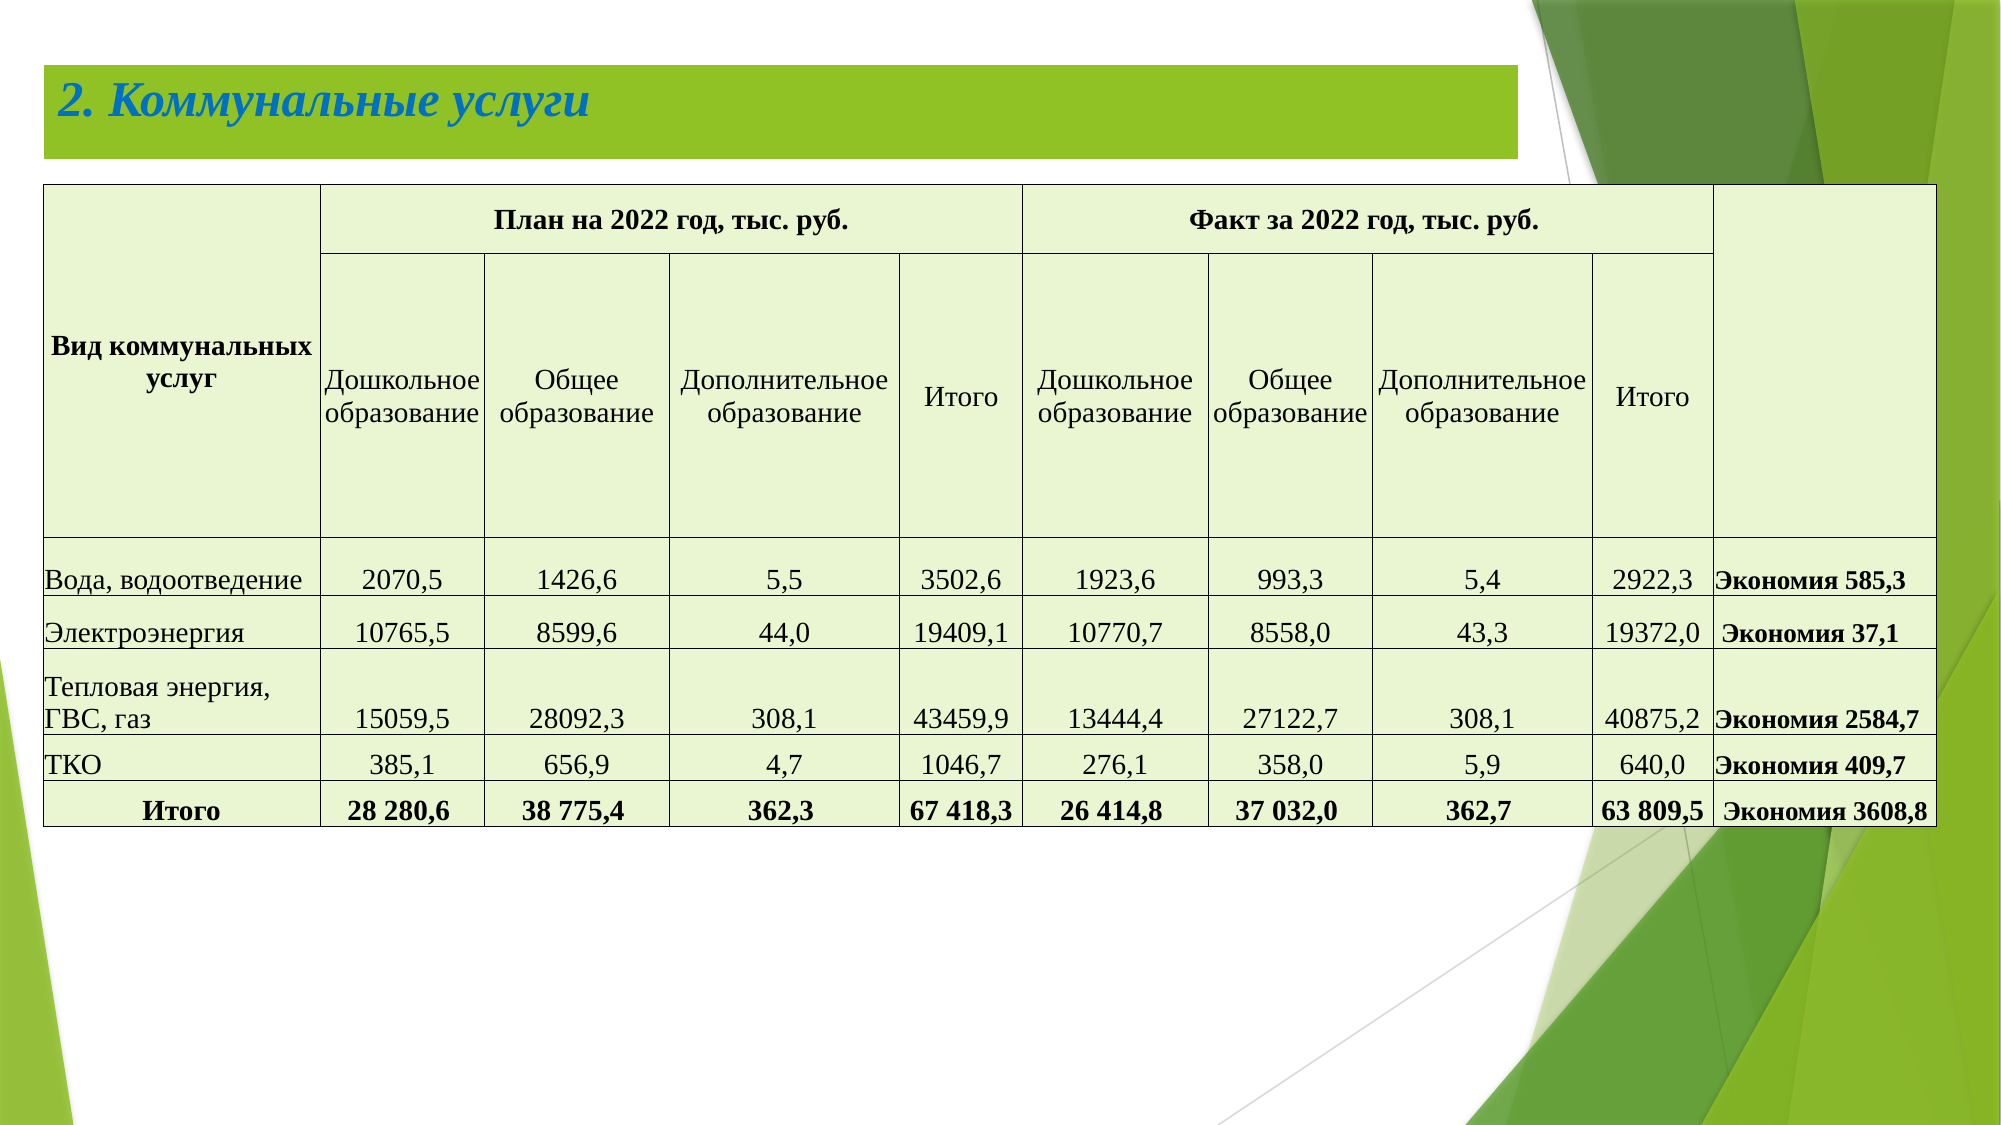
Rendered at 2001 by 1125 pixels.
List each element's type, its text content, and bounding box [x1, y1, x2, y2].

table_cell 1046,7 [900, 735, 1022, 780]
table_cell Дополнительное образование [1373, 254, 1592, 537]
table_cell 13444,4 [1023, 649, 1208, 734]
table_cell 385,1 [321, 735, 484, 780]
table_cell 2070,5 [321, 538, 484, 595]
table_cell 308,1 [670, 649, 899, 734]
table_cell 5,5 [670, 538, 899, 595]
table_cell Общее образование [485, 254, 669, 537]
table_cell 5,9 [1373, 735, 1592, 780]
table_cell 10770,7 [1023, 596, 1208, 648]
table_cell 40875,2 [1593, 649, 1713, 734]
table_cell 19409,1 [900, 596, 1022, 648]
table_cell 67 418,3 [900, 781, 1022, 826]
table_cell 640,0 [1593, 735, 1713, 780]
table_cell Экономия 3608,8 [1714, 781, 1936, 826]
table_cell 28092,3 [485, 649, 669, 734]
table_header 2. Коммунальные услуги [44, 65, 1518, 159]
table_cell 1426,6 [485, 538, 669, 595]
table_cell 8558,0 [1209, 596, 1372, 648]
table_cell 1923,6 [1023, 538, 1208, 595]
table_header Факт за 2022 год, тыс. руб. [1023, 185, 1713, 253]
table_cell 276,1 [1023, 735, 1208, 780]
table_cell 8599,6 [485, 596, 669, 648]
table_cell 358,0 [1209, 735, 1372, 780]
table_cell 4,7 [670, 735, 899, 780]
table_cell 362,3 [670, 781, 899, 826]
table_cell 19372,0 [1593, 596, 1713, 648]
table_cell Тепловая энергия, ГВС, газ [44, 649, 320, 734]
table_cell 308,1 [1373, 649, 1592, 734]
table_cell Дополнительное образование [670, 254, 899, 537]
table_cell 993,3 [1209, 538, 1372, 595]
table_cell 362,7 [1373, 781, 1592, 826]
table_cell 3502,6 [900, 538, 1022, 595]
table_cell 43,3 [1373, 596, 1592, 648]
table_cell 10765,5 [321, 596, 484, 648]
table_cell 63 809,5 [1593, 781, 1713, 826]
table_cell Экономия 585,3 [1714, 538, 1936, 595]
table_cell 43459,9 [900, 649, 1022, 734]
table_cell 37 032,0 [1209, 781, 1372, 826]
table_cell 38 775,4 [485, 781, 669, 826]
table_cell Дошкольное образование [1023, 254, 1208, 537]
table_cell Дошкольное образование [321, 254, 484, 537]
table_header [1714, 185, 1936, 537]
table_cell Экономия 2584,7 [1714, 649, 1936, 734]
table_header Вид коммунальных услуг [44, 185, 320, 537]
table_cell Вода, водоотведение [44, 538, 320, 595]
table_cell Итого [900, 254, 1022, 537]
table_cell 28 280,6 [321, 781, 484, 826]
table_cell 27122,7 [1209, 649, 1372, 734]
table_cell ТКО [44, 735, 320, 780]
table_cell 656,9 [485, 735, 669, 780]
table_cell 5,4 [1373, 538, 1592, 595]
table_cell 26 414,8 [1023, 781, 1208, 826]
table_cell 44,0 [670, 596, 899, 648]
table_cell Электроэнергия [44, 596, 320, 648]
table_cell Общее образование [1209, 254, 1372, 537]
table_cell Экономия 409,7 [1714, 735, 1936, 780]
table_header План на 2022 год, тыс. руб. [321, 185, 1022, 253]
table_cell Экономия 37,1 [1714, 596, 1936, 648]
table_cell 2922,3 [1593, 538, 1713, 595]
table_cell Итого [1593, 254, 1713, 537]
table_cell Итого [44, 781, 320, 826]
table_cell 15059,5 [321, 649, 484, 734]
